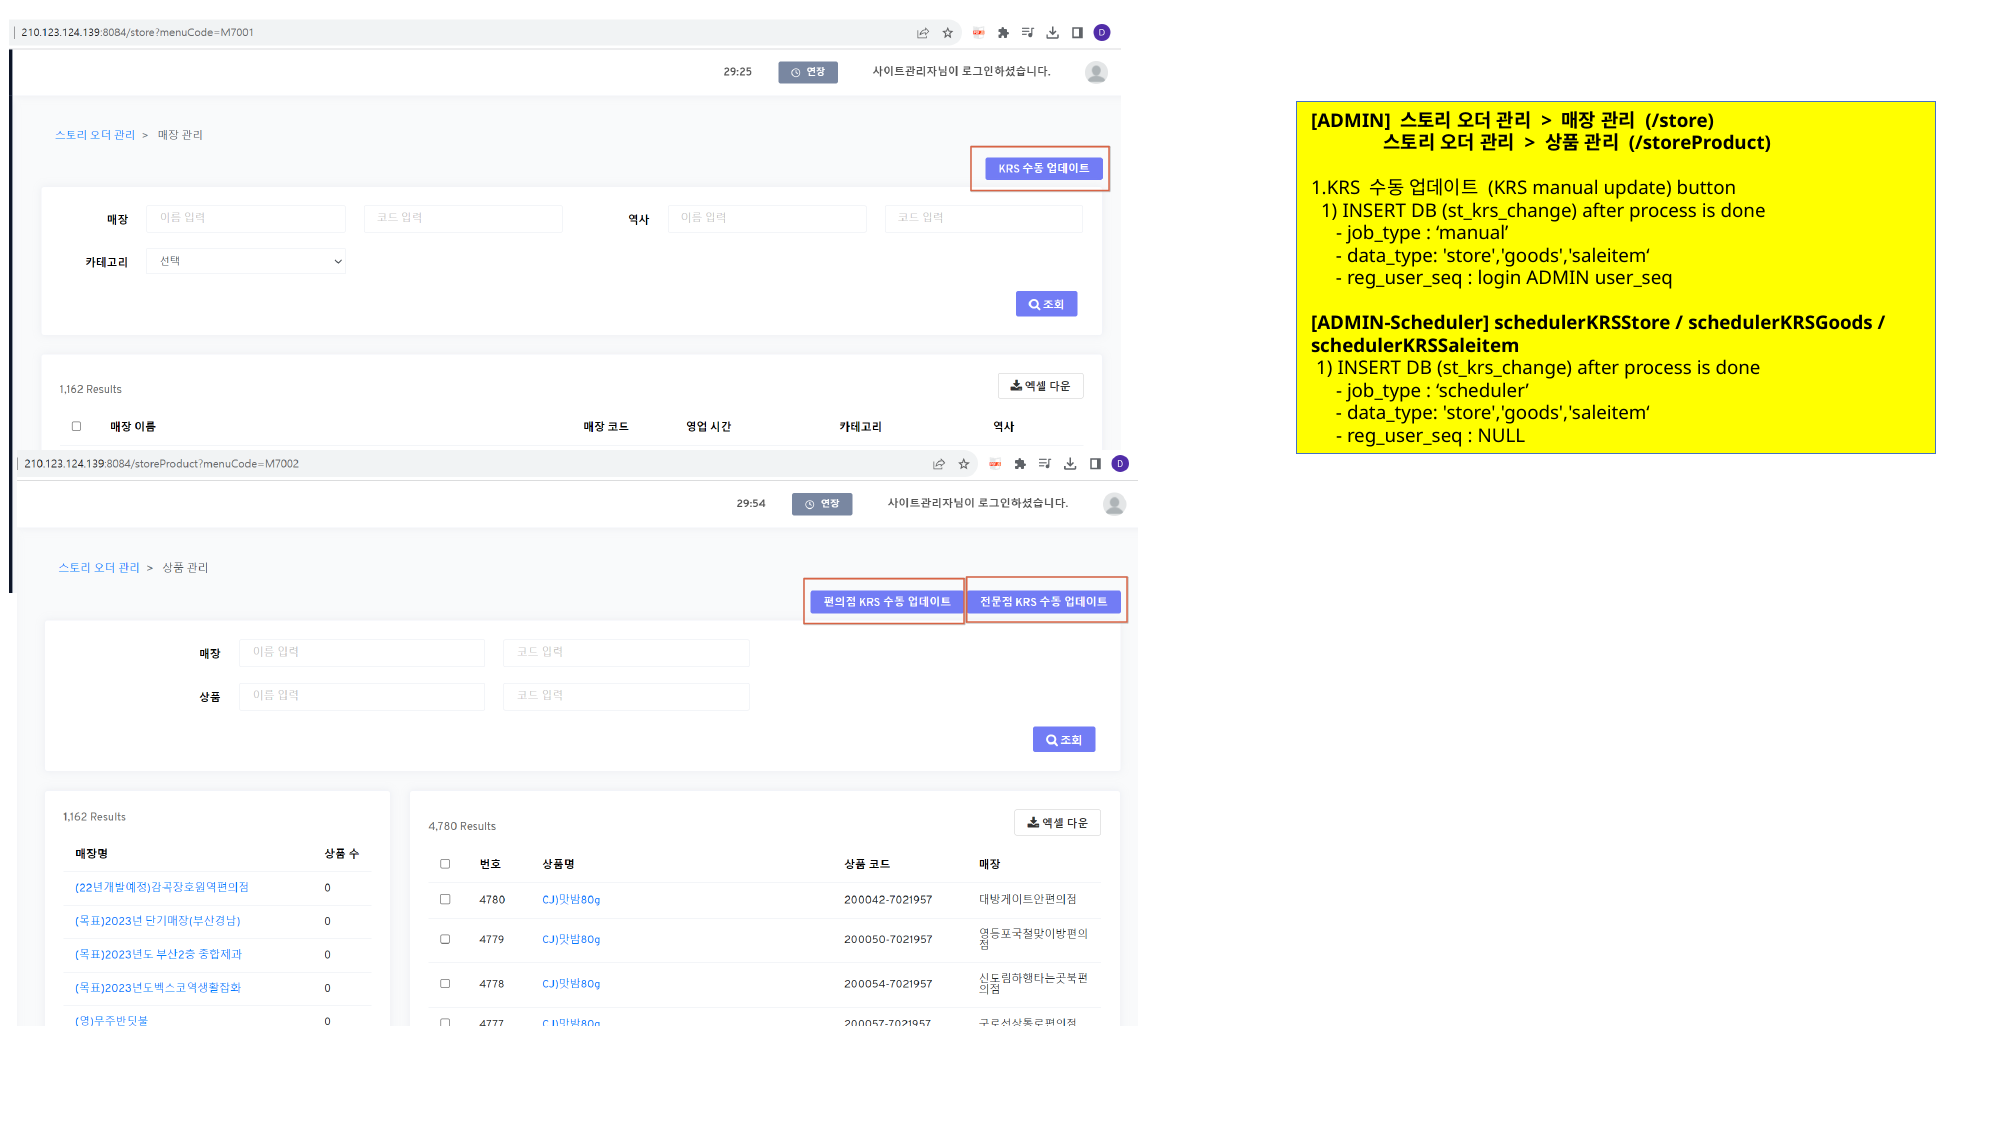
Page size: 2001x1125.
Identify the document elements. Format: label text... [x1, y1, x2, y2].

text_box [ADMIN] 스토리 오더 관리 > 매장 관리 (/store) 스토리 오더 관리 > 상품 관리 (/storeProduct) 1.KRS 수동 업데이트 (KRS manual update) button 1) INSERT DB (st_krs_change) after process is done - job_type : ‘manual’ - data_type: 'store','goods','saleitem‘ - reg_user_seq : login ADMIN user_seq [ADMIN-Scheduler] schedulerKRSStore / schedulerKRSGoods / schedulerKRSSaleitem 1) INSERT DB (st_krs_change) after process is done - job_type : ‘scheduler’ - data_type: 'store','goods','saleitem‘ - reg_user_seq : NULL [1296, 101, 1936, 454]
picture [9, 18, 1138, 1026]
